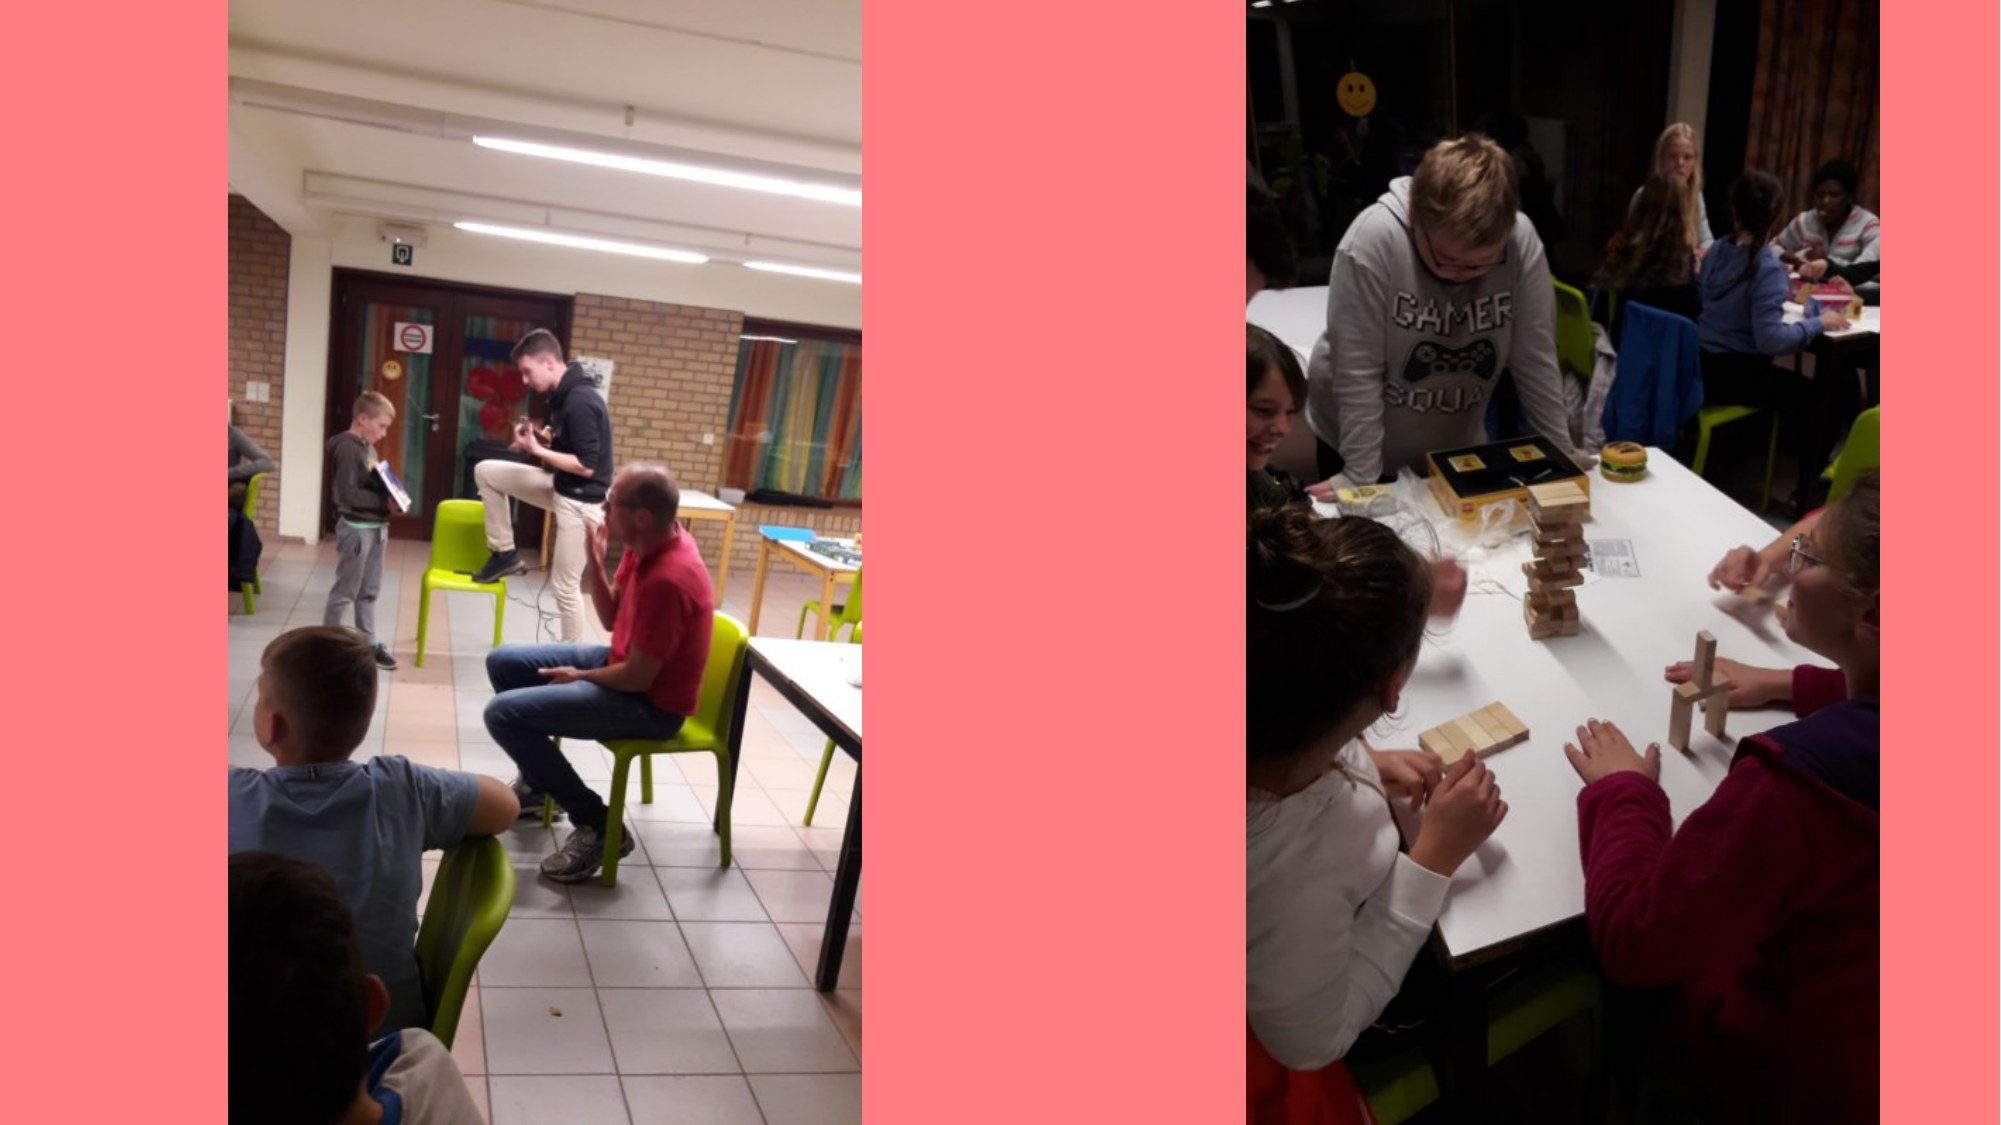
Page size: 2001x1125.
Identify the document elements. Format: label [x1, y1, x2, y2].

picture [228, 0, 862, 1125]
picture [1246, 0, 1880, 1125]
